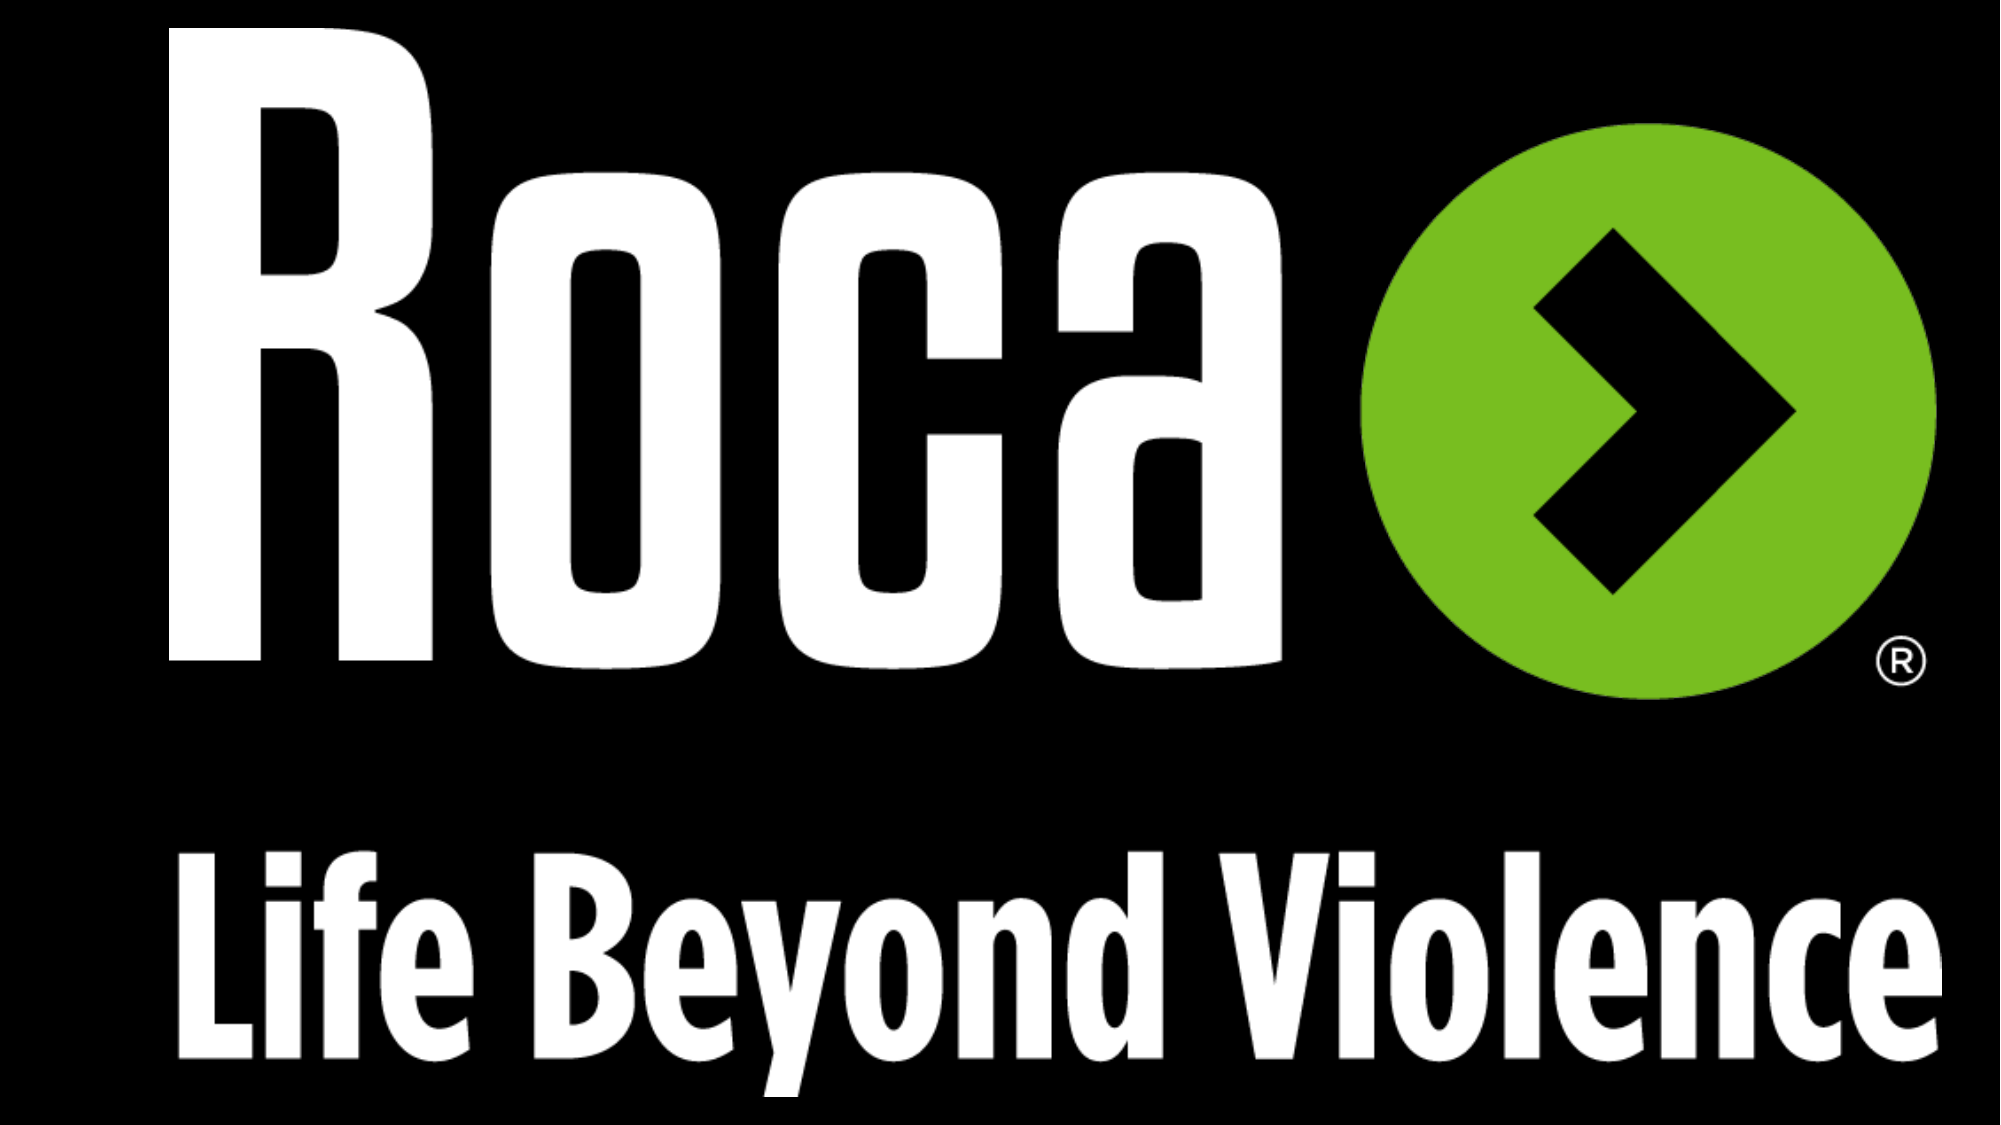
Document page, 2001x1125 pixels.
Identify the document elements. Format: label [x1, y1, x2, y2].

picture [169, 28, 1942, 1097]
